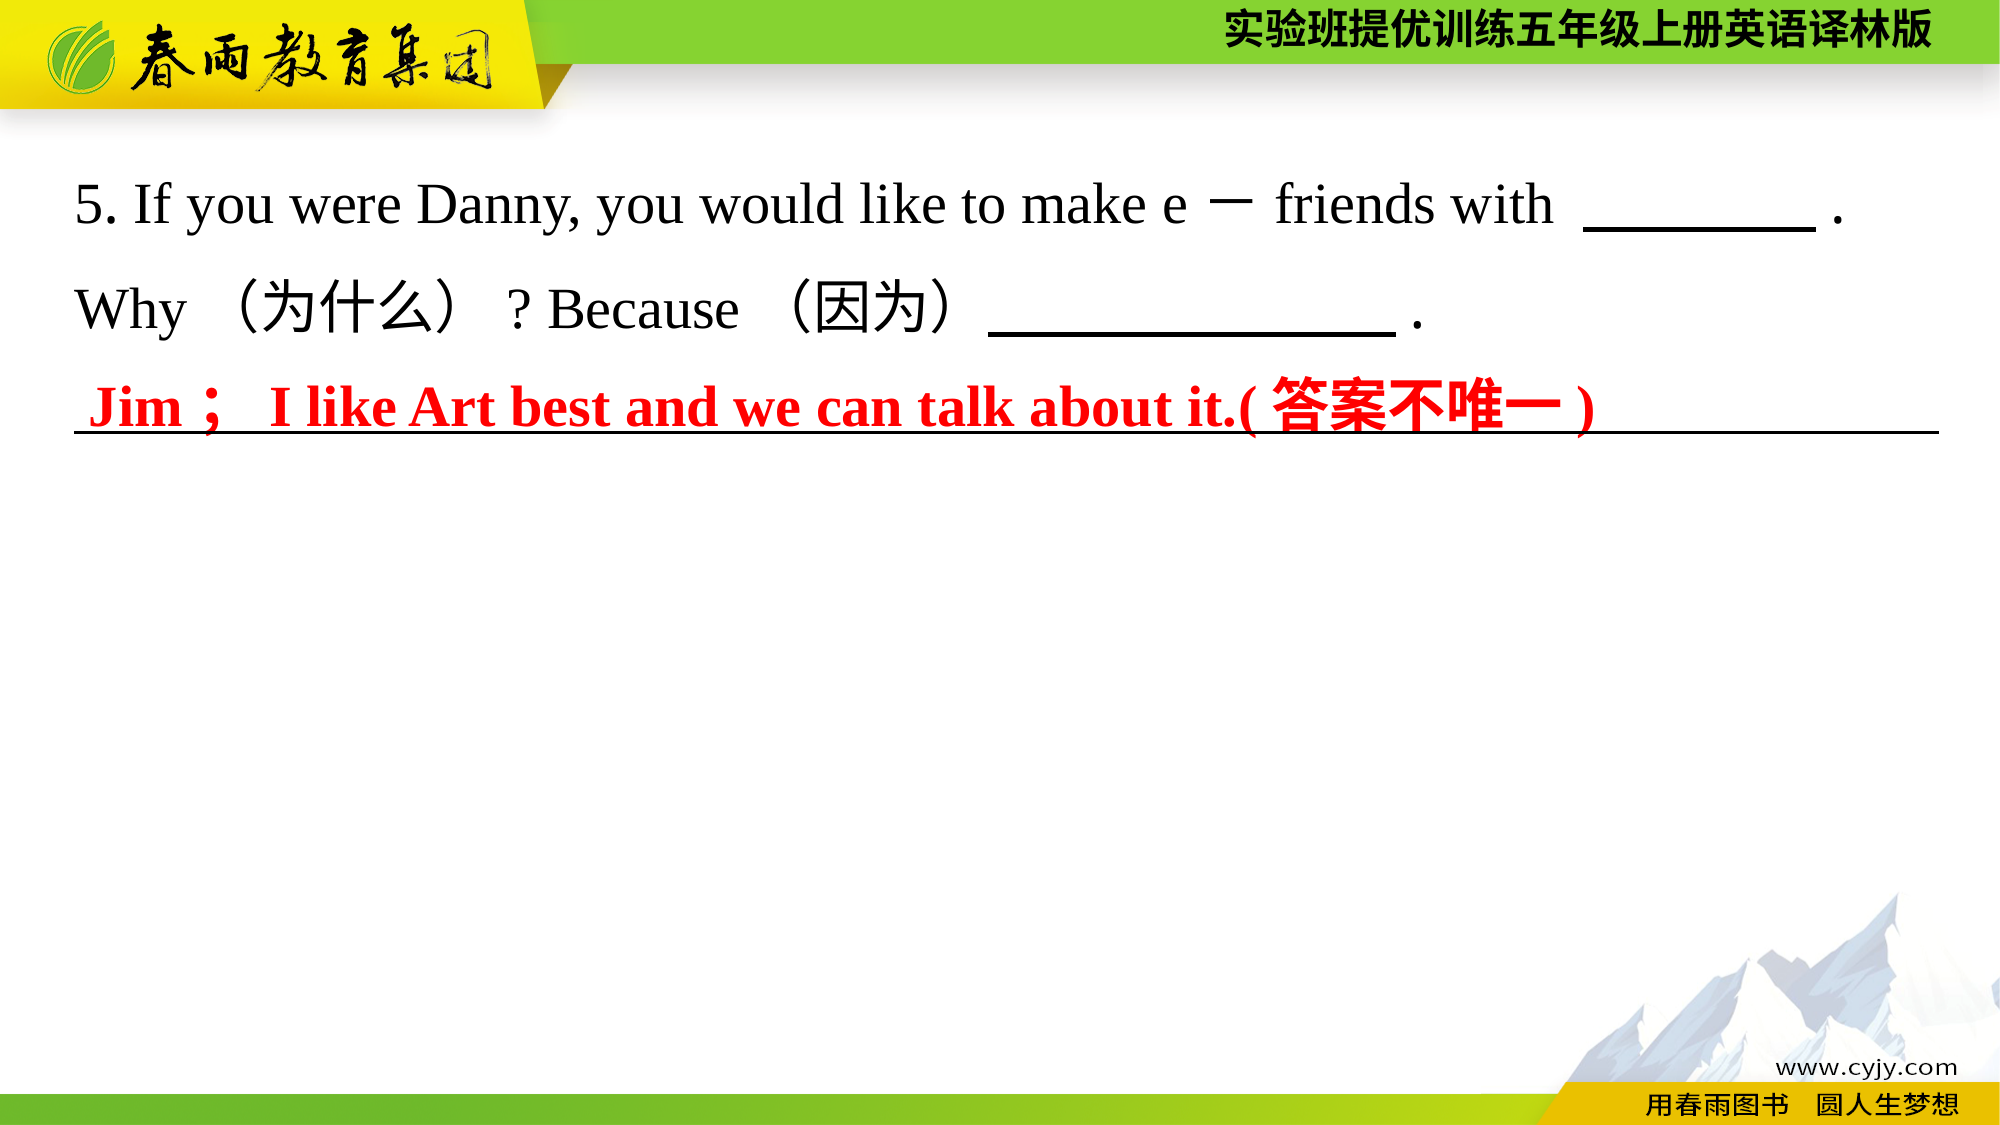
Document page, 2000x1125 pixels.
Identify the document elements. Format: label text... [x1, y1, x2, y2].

picture [0, 0, 2000, 1125]
list 5. If you were Danny, you would like to make e－friends with . Why（为什么）? Because（因为） . [59, 122, 1944, 337]
text_box Jim；I like Art best and we can talk about it.(答案不唯一) [74, 326, 1705, 431]
